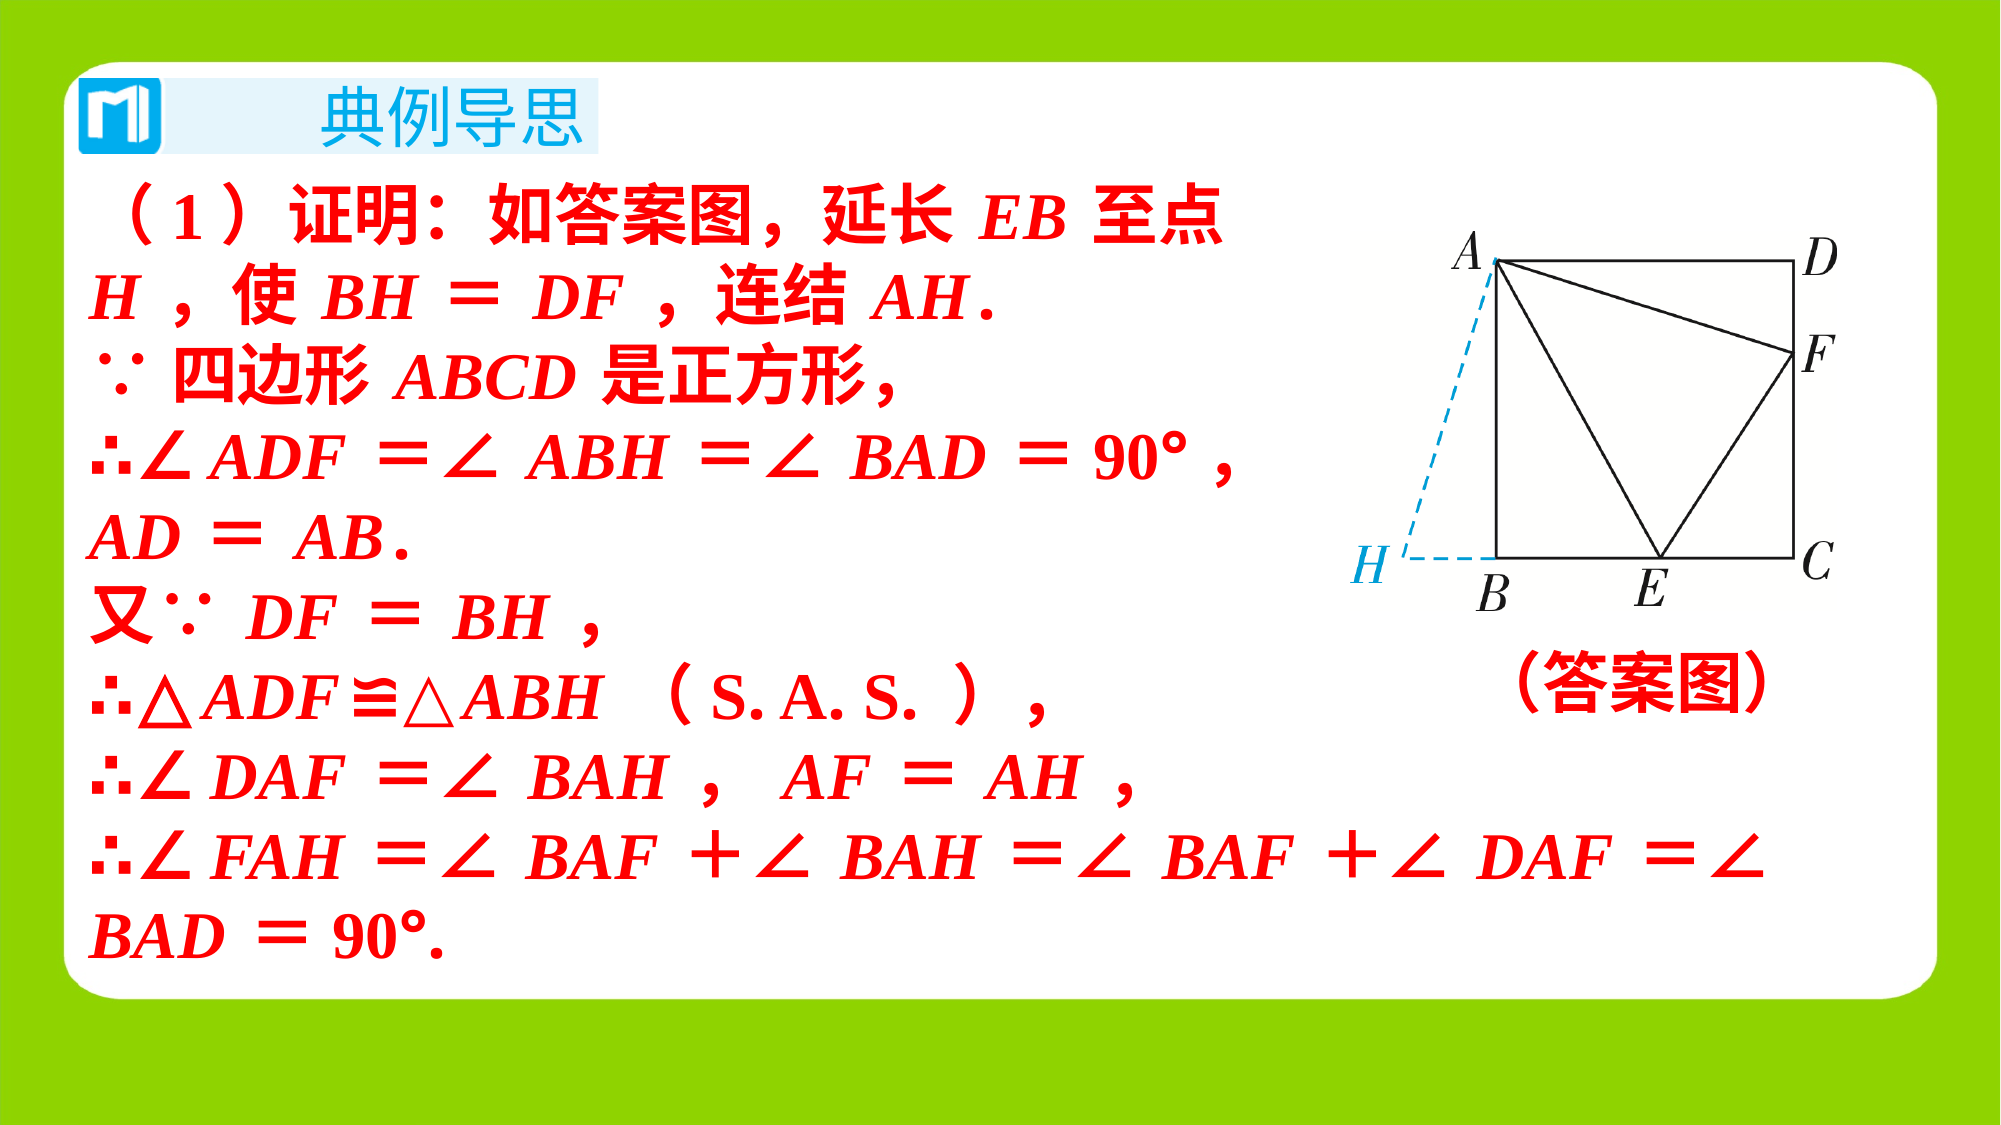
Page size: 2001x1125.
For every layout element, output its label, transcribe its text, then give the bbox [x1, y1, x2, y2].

picture [0, 0, 2001, 1125]
picture [1350, 231, 1837, 611]
text_box （答案图） [1461, 633, 1825, 728]
text_box （1）证明：如答案图，延长EB至点 H，使BH＝DF，连结AH. ∵四边形ABCD是正方形， ∴∠ADF＝∠ABH＝∠BAD＝90°， AD＝AB. 又∵DF＝BH， ∴△ADF≌△ABH（S. A. S. ）， ∴∠DAF＝∠BAH，AF＝AH， ∴∠FAH＝∠BAF＋∠BAH＝∠BAF＋∠DAF＝∠BAD＝90°. [88, 172, 1839, 1125]
